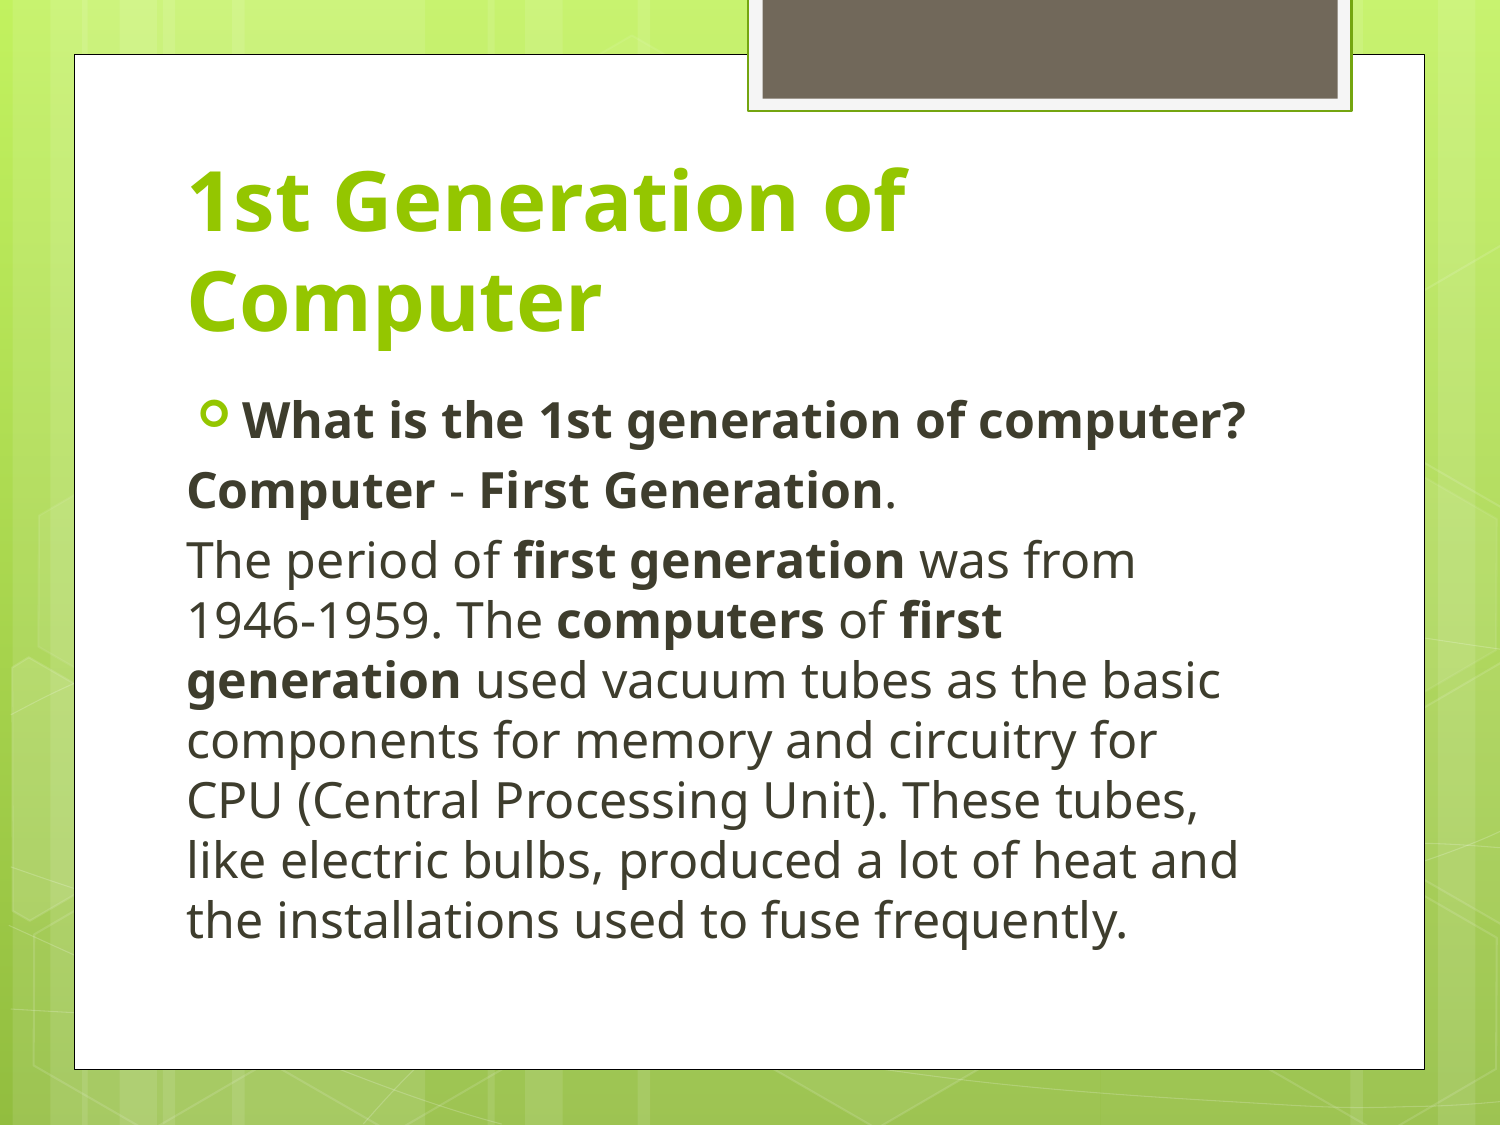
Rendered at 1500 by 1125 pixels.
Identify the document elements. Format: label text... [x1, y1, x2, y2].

list What is the 1st generation of computer? Computer - First Generation. The period of first generation was from 1946-1959. The computers of first generation used vacuum tubes as the basic components for memory and circuitry for CPU (Central Processing Unit). These tubes, like electric bulbs, produced a lot of heat and the installations used to fuse frequently. [171, 381, 1283, 957]
title 1st Generation of Computer [171, 168, 1324, 357]
